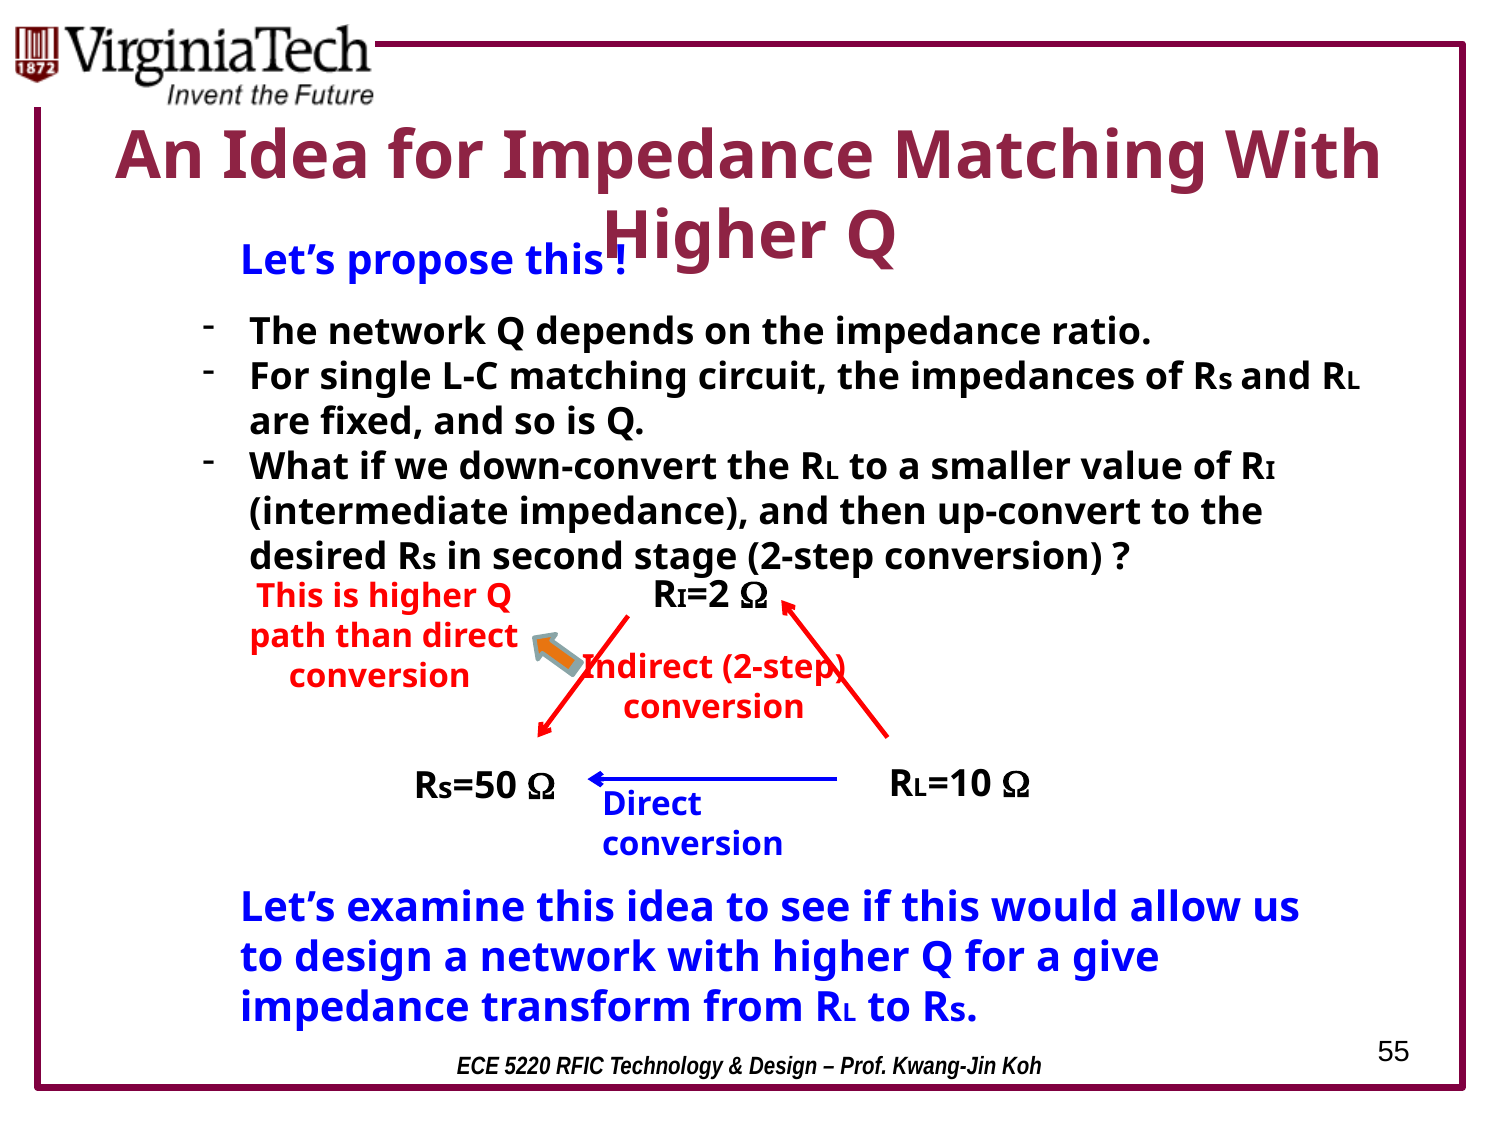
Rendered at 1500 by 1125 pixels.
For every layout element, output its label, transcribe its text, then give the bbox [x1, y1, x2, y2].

text_box The network Q depends on the impedance ratio. For single L-C matching circuit, the impedances of Rs and RL are fixed, and so is Q. What if we down-convert the RL to a smaller value of RI (intermediate impedance), and then up-convert to the desired Rs in second stage (2-step conversion) ? [187, 299, 1388, 585]
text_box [537, 615, 629, 738]
text_box RI=2 W [637, 562, 814, 623]
picture [15, 24, 375, 107]
text_box Direct conversion [587, 774, 875, 870]
slide_number 55 [1074, 1024, 1425, 1103]
text_box Let’s examine this idea to see if this would allow us to design a network with higher Q for a give impedance transform from RL to Rs. [224, 871, 1338, 1037]
text_box Let’s propose this ! [224, 224, 973, 290]
text_box Indirect (2-step) conversion [632, 637, 775, 732]
title An Idea for Impedance Matching With Higher Q [37, 104, 1463, 213]
text_box RL=10 W [873, 751, 1050, 812]
text_box Rs=50 W [398, 753, 575, 814]
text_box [780, 599, 888, 738]
text_box This is higher Q path than direct conversion [224, 566, 544, 702]
